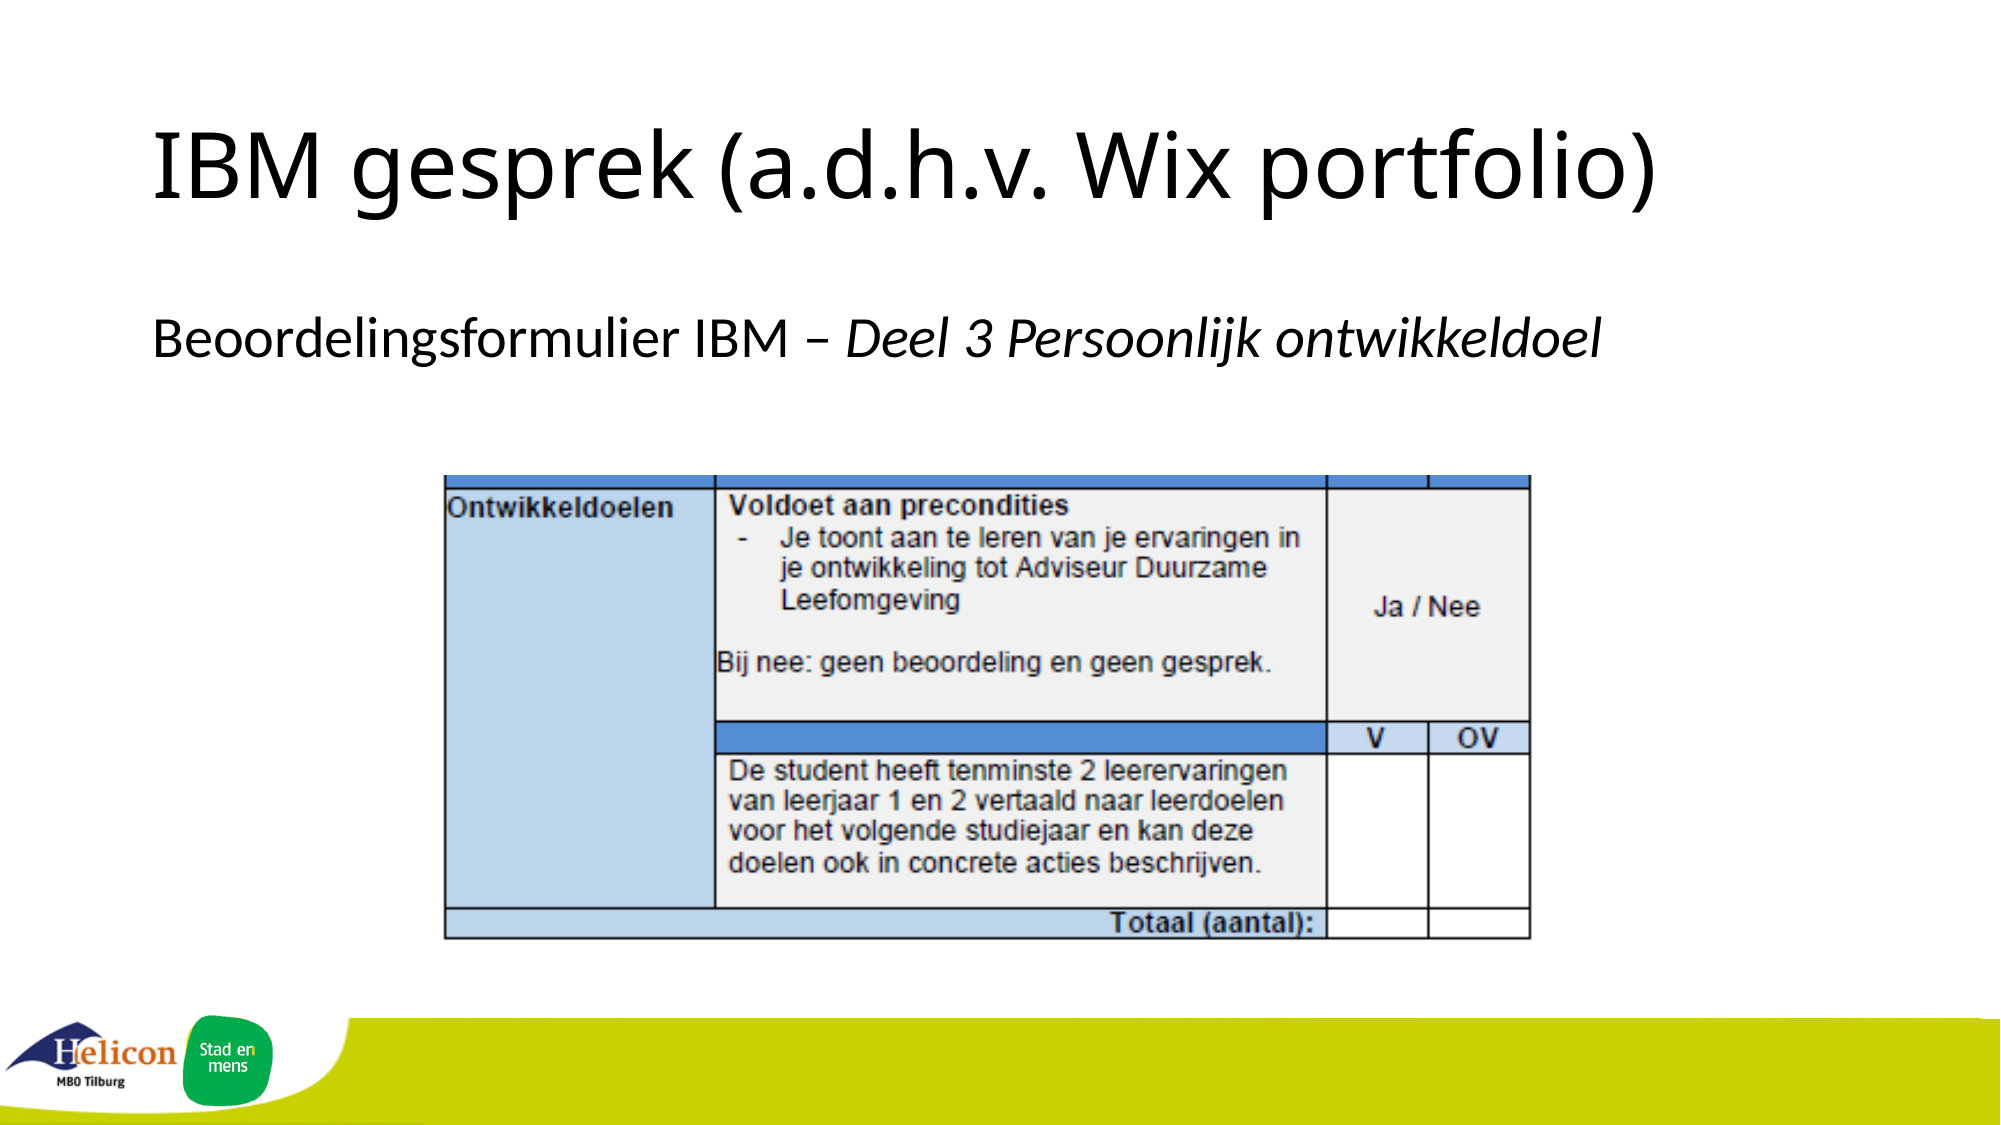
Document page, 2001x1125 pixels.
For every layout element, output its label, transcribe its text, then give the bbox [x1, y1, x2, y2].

title IBM gesprek (a.d.h.v. Wix portfolio) [137, 59, 1863, 278]
list Beoordelingsformulier IBM – Deel 3 Persoonlijk ontwikkeldoel [137, 299, 1863, 1014]
picture [0, 475, 1560, 1125]
